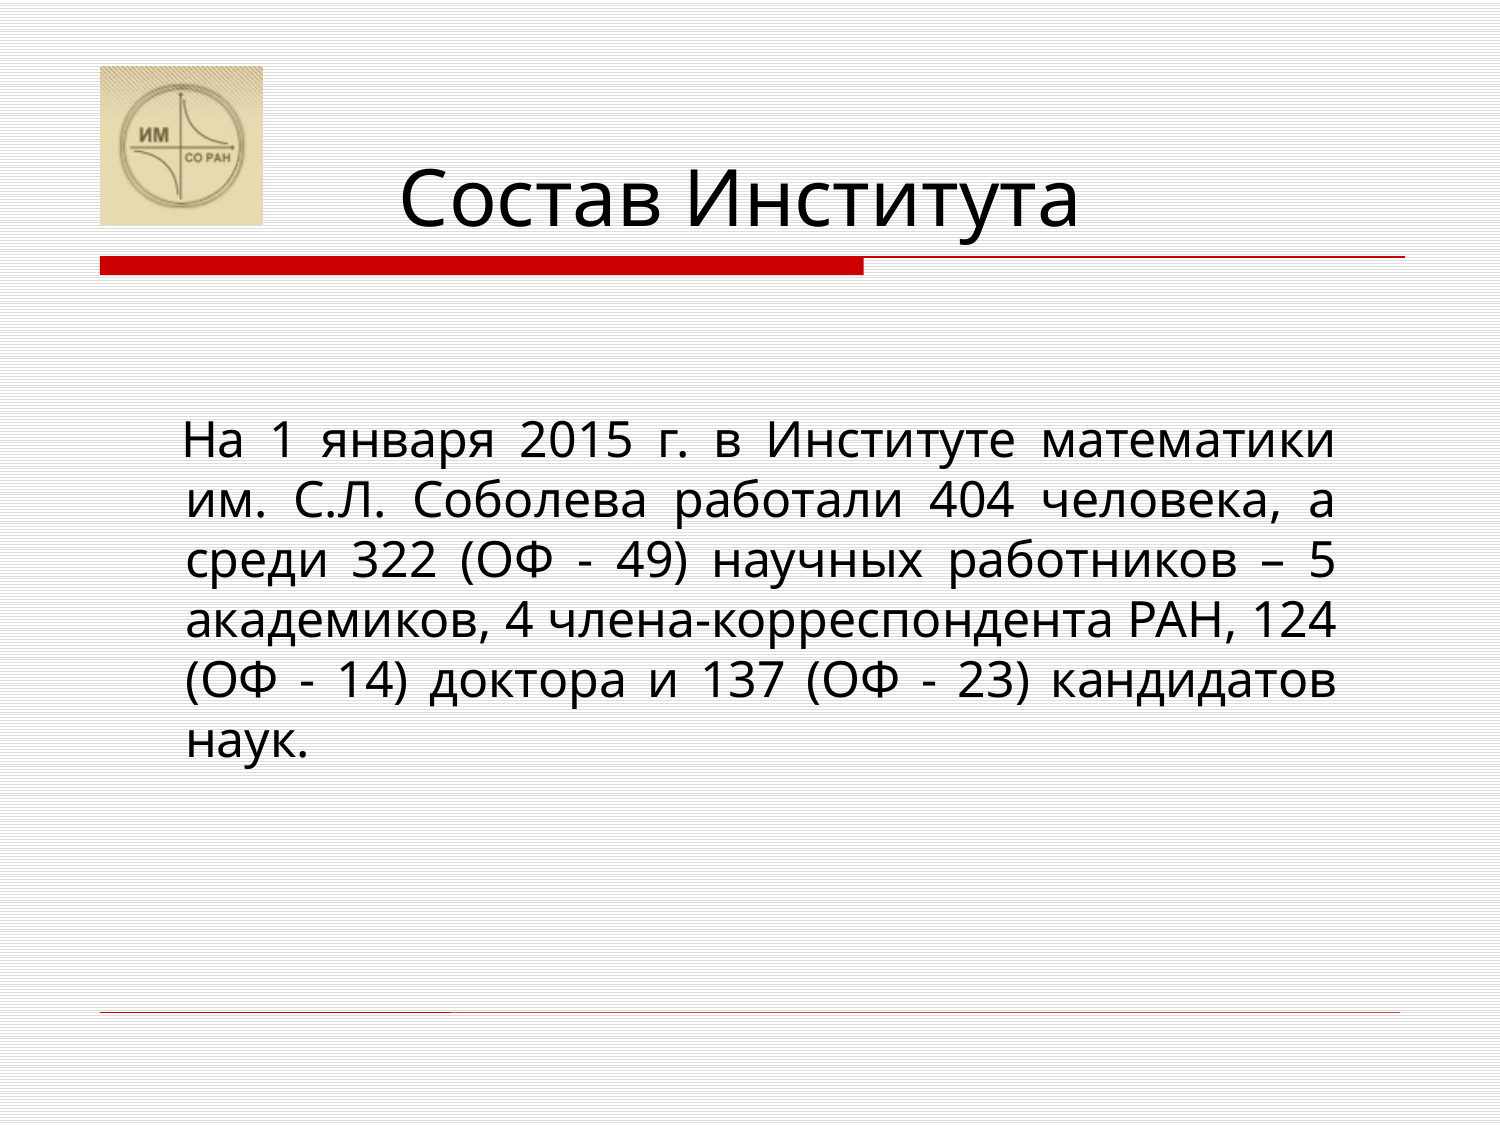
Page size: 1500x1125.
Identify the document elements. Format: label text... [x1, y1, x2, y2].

title Состав Института [383, 49, 1407, 250]
list На 1 января 2015 г. в Институте математики им. С.Л. Соболева работали 404 человека, а среди 322 (ОФ - 49) научных работников – 5 академиков, 4 члена-корреспондента РАН, 124 (ОФ - 14) доктора и 137 (ОФ - 23) кандидатов наук. [92, 287, 1353, 988]
picture [99, 66, 263, 225]
